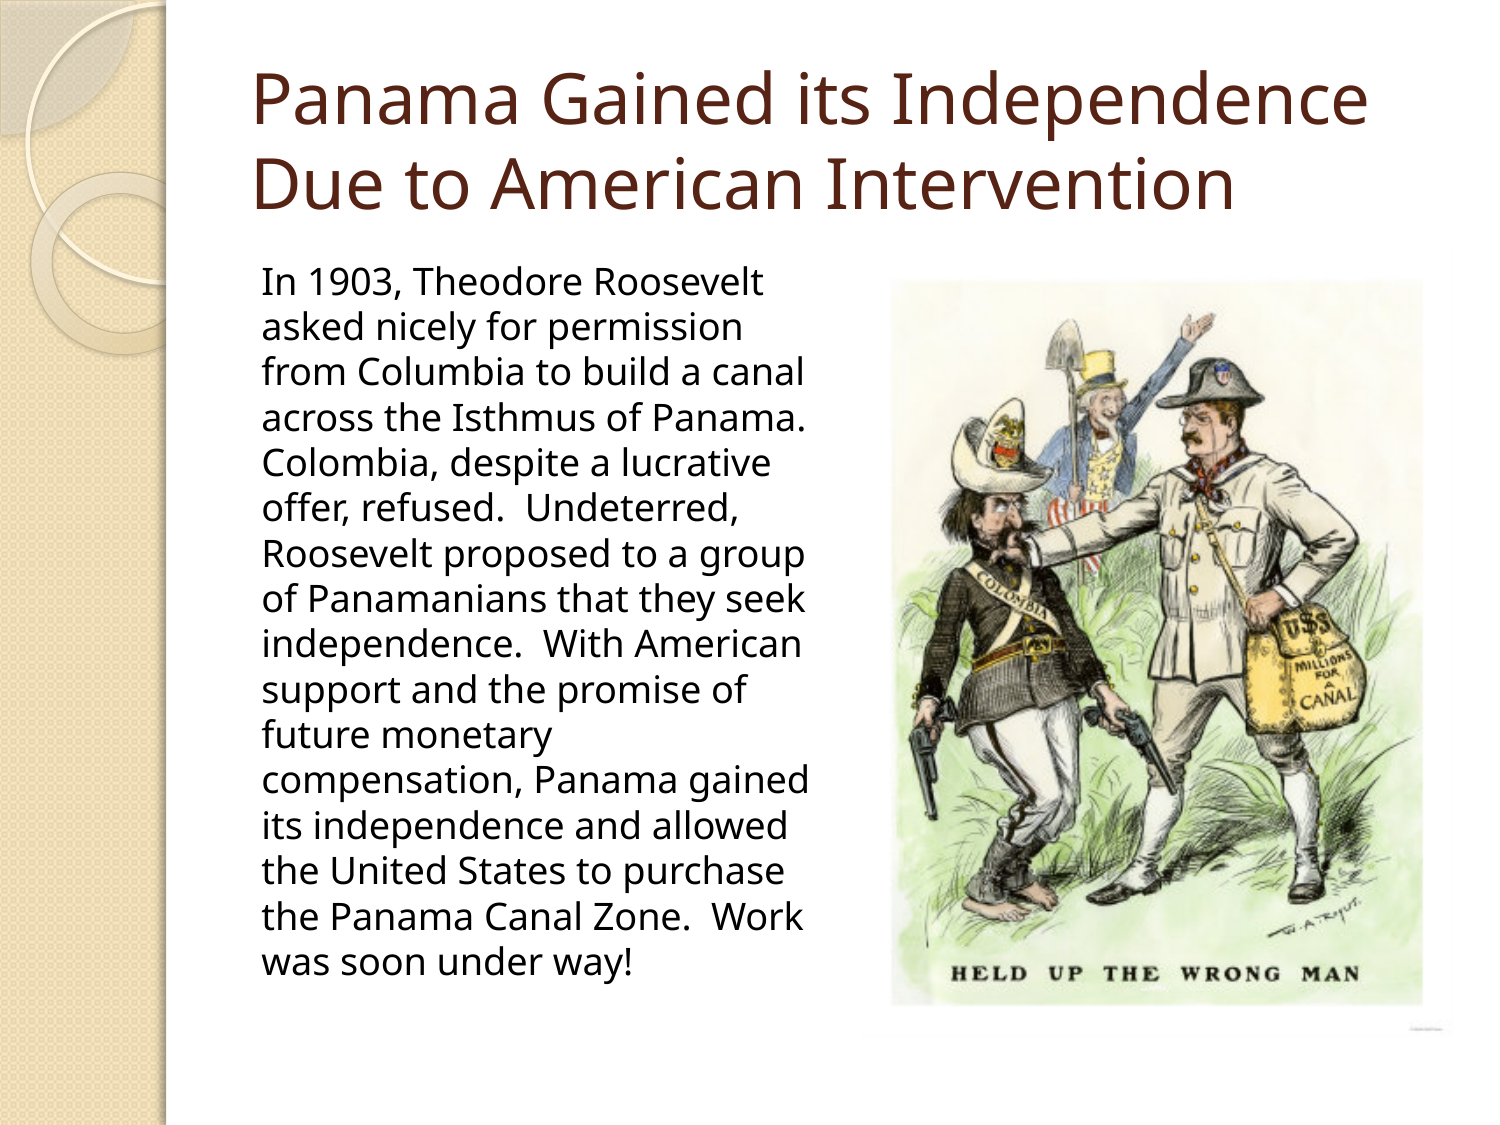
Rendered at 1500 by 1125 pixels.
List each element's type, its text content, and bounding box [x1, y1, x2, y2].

list In 1903, Theodore Roosevelt asked nicely for permission from Columbia to build a canal across the Isthmus of Panama. Colombia, despite a lucrative offer, refused. Undeterred, Roosevelt proposed to a group of Panamanians that they seek independence. With American support and the promise of future monetary compensation, Panama gained its independence and allowed the United States to purchase the Panama Canal Zone. Work was soon under way! [235, 249, 836, 1015]
title Panama Gained its Independence Due to American Intervention [235, 45, 1466, 233]
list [862, 249, 1453, 1038]
